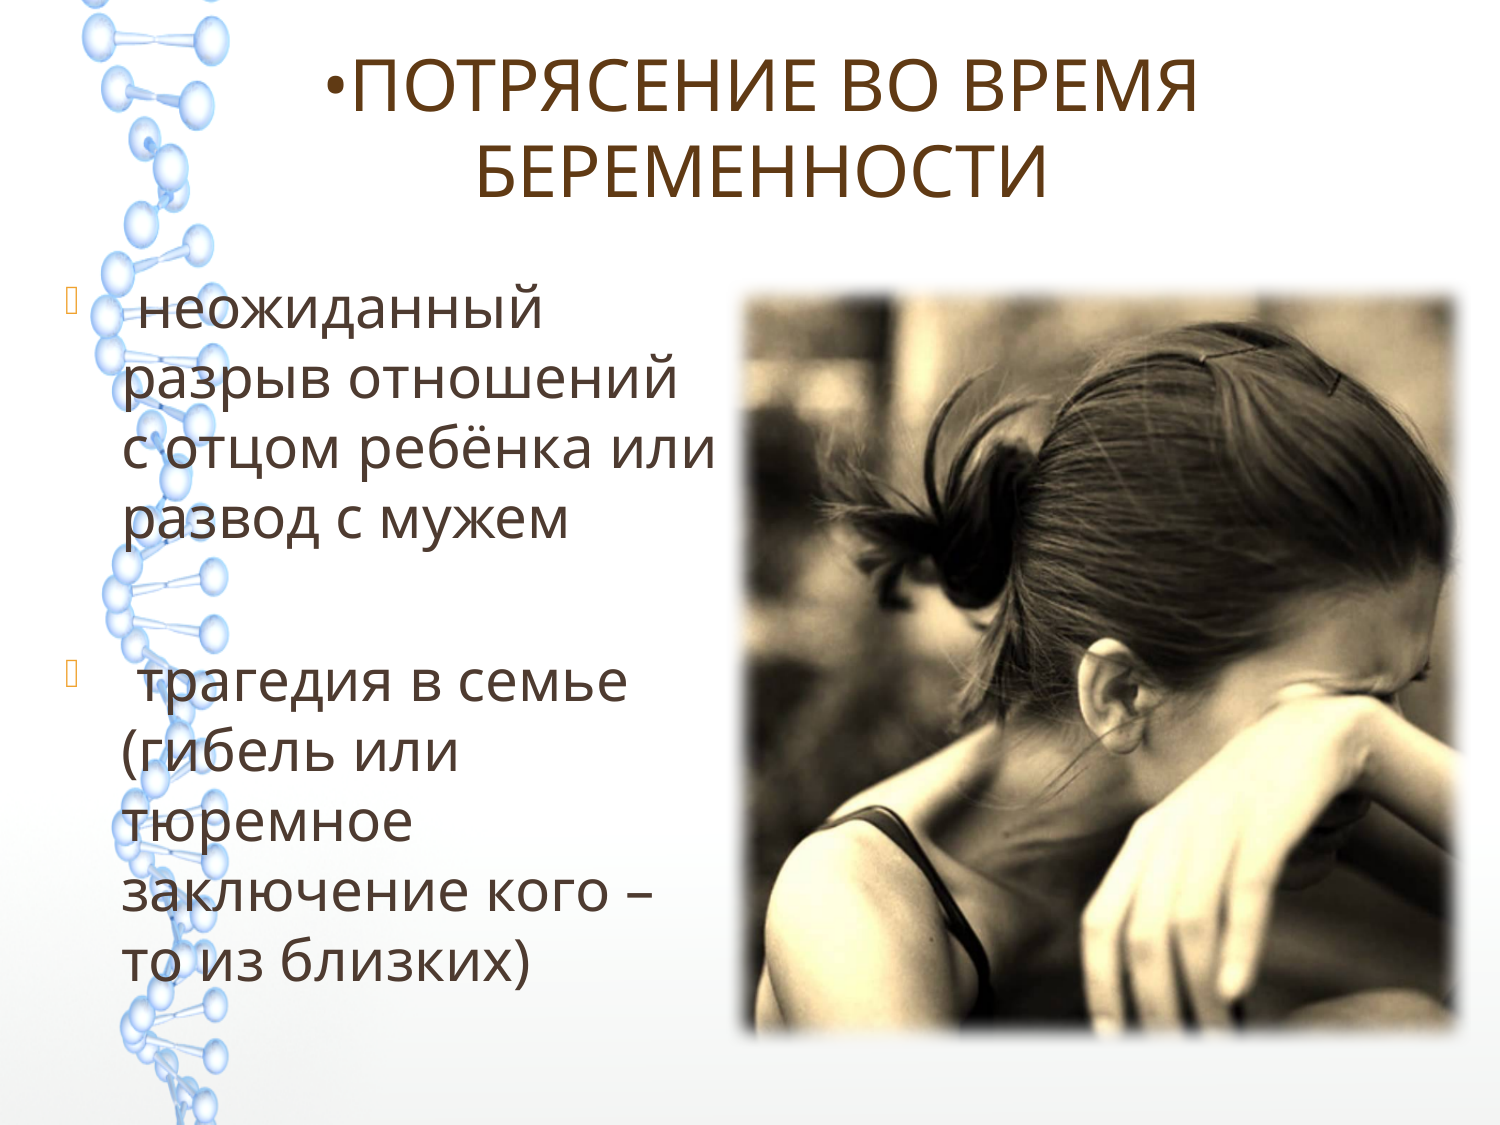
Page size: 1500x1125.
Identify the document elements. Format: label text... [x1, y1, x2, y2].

picture [0, 0, 1500, 1125]
text_box •потрясение во время беременности [49, 30, 1475, 220]
text_box неожиданный разрыв отношений с отцом ребёнка или развод с мужем трагедия в семье (гибель или тюремное заключение кого – то из близких) [50, 262, 738, 1038]
